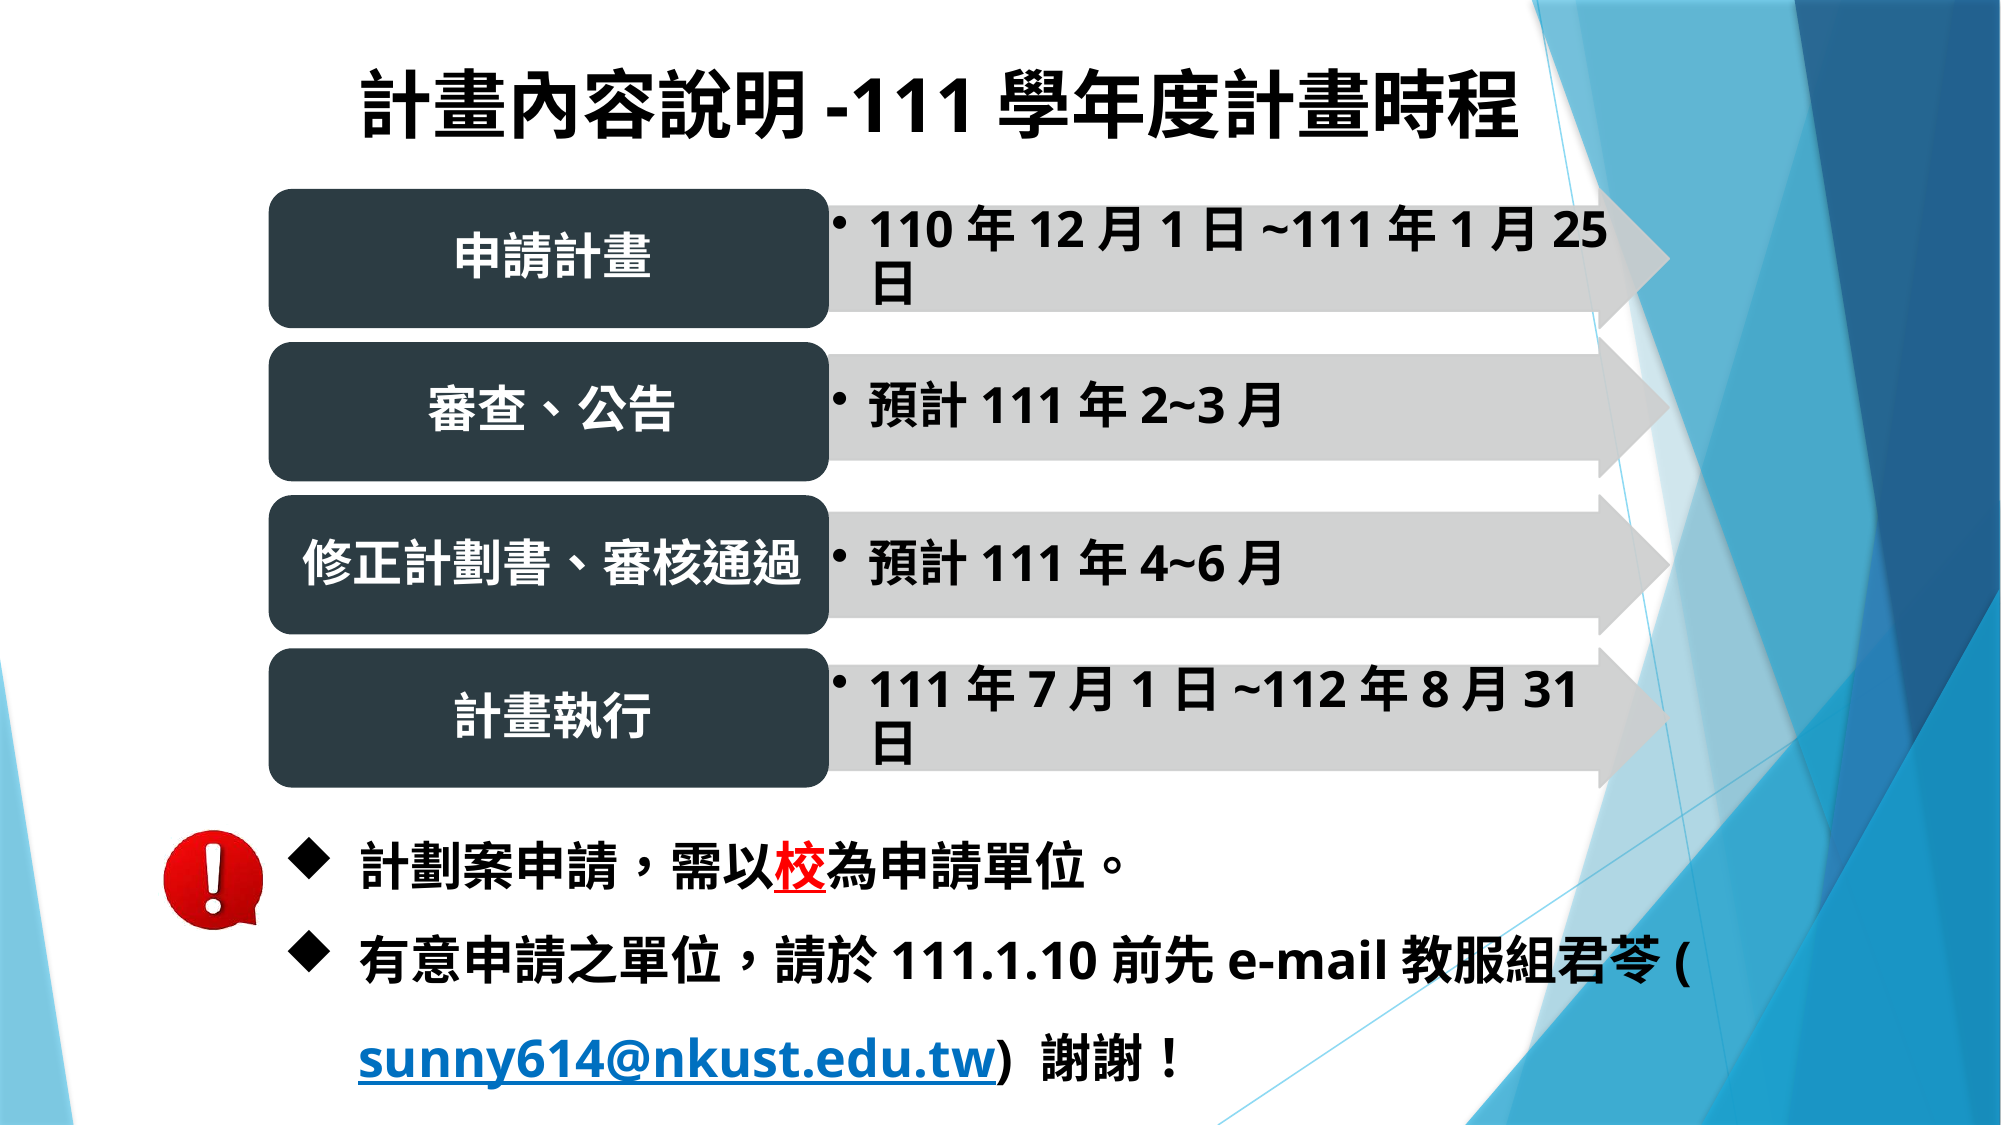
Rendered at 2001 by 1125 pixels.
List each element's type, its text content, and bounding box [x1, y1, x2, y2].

text_box 計畫內容說明-111學年度計畫時程 [233, 40, 1645, 155]
picture [93, 811, 270, 999]
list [268, 188, 1670, 789]
text_box 計劃案申請，需以校為申請單位。 有意申請之單位，請於111.1.10前先e-mail教服組君苓(sunny614@nkust.edu.tw) 謝謝！ [267, 886, 1735, 1012]
